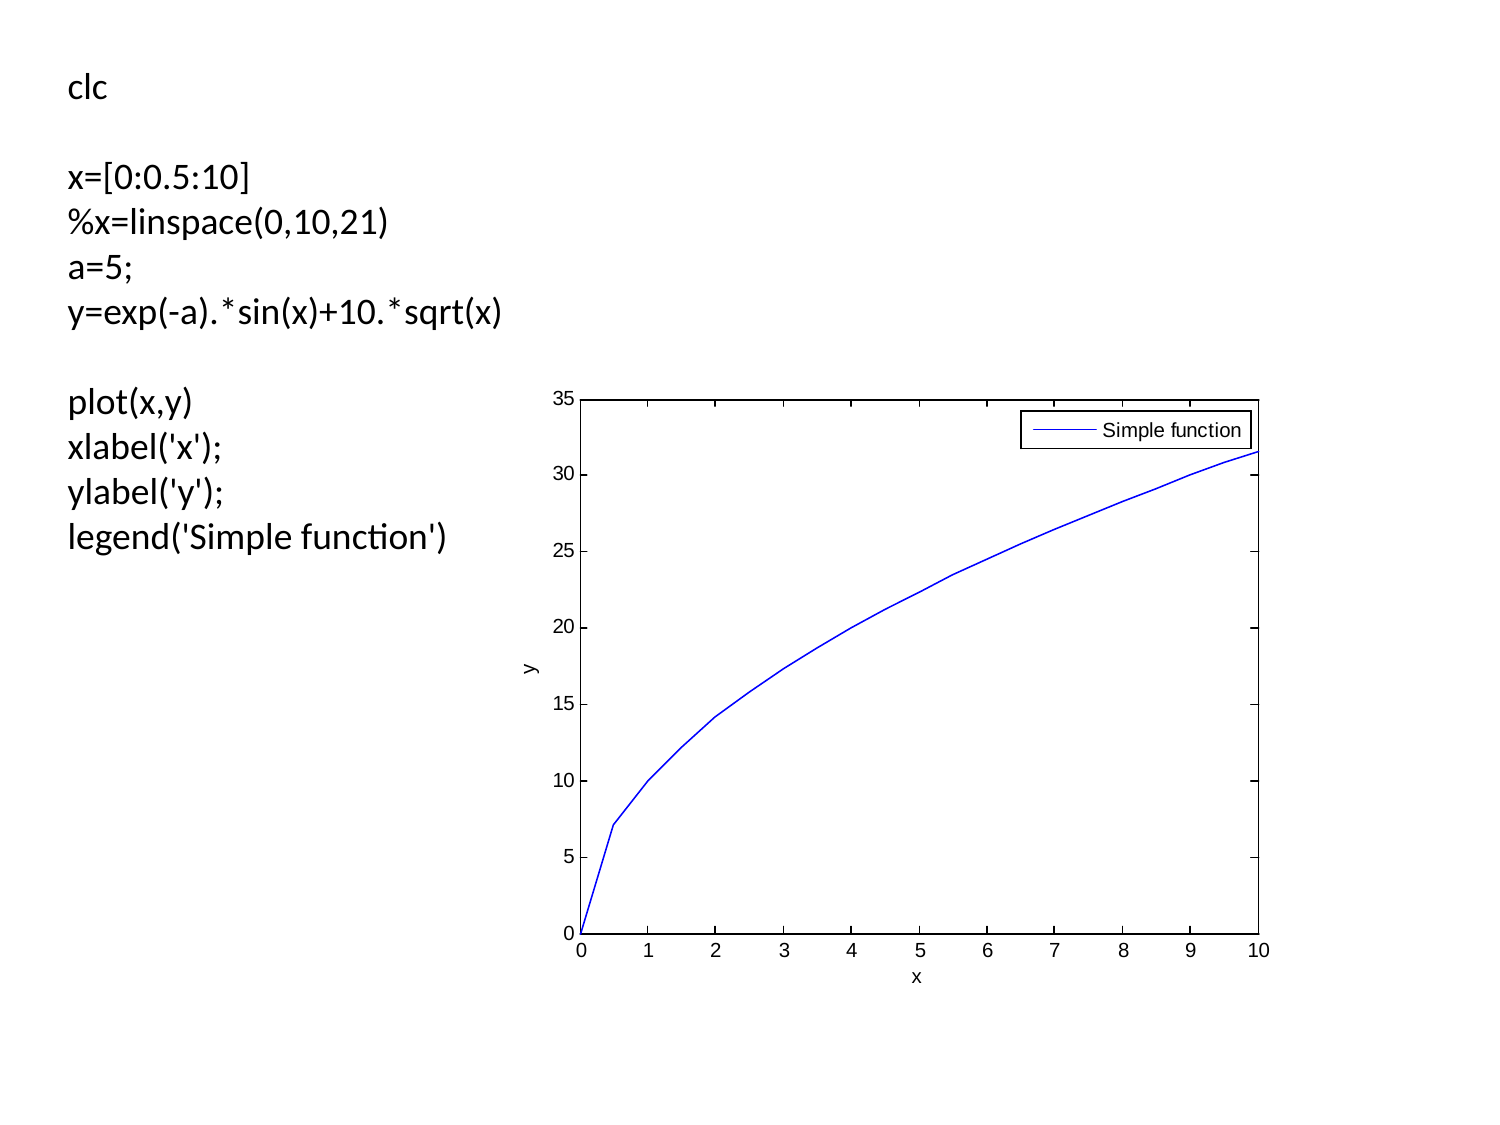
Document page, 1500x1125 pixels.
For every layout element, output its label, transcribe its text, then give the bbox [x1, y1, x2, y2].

text_box clc x=[0:0.5:10] %x=linspace(0,10,21) a=5; y=exp(-a).*sin(x)+10.*sqrt(x) plot(x,y) xlabel('x'); ylabel('y'); legend('Simple function') [53, 54, 803, 565]
picture [466, 349, 1342, 1007]
